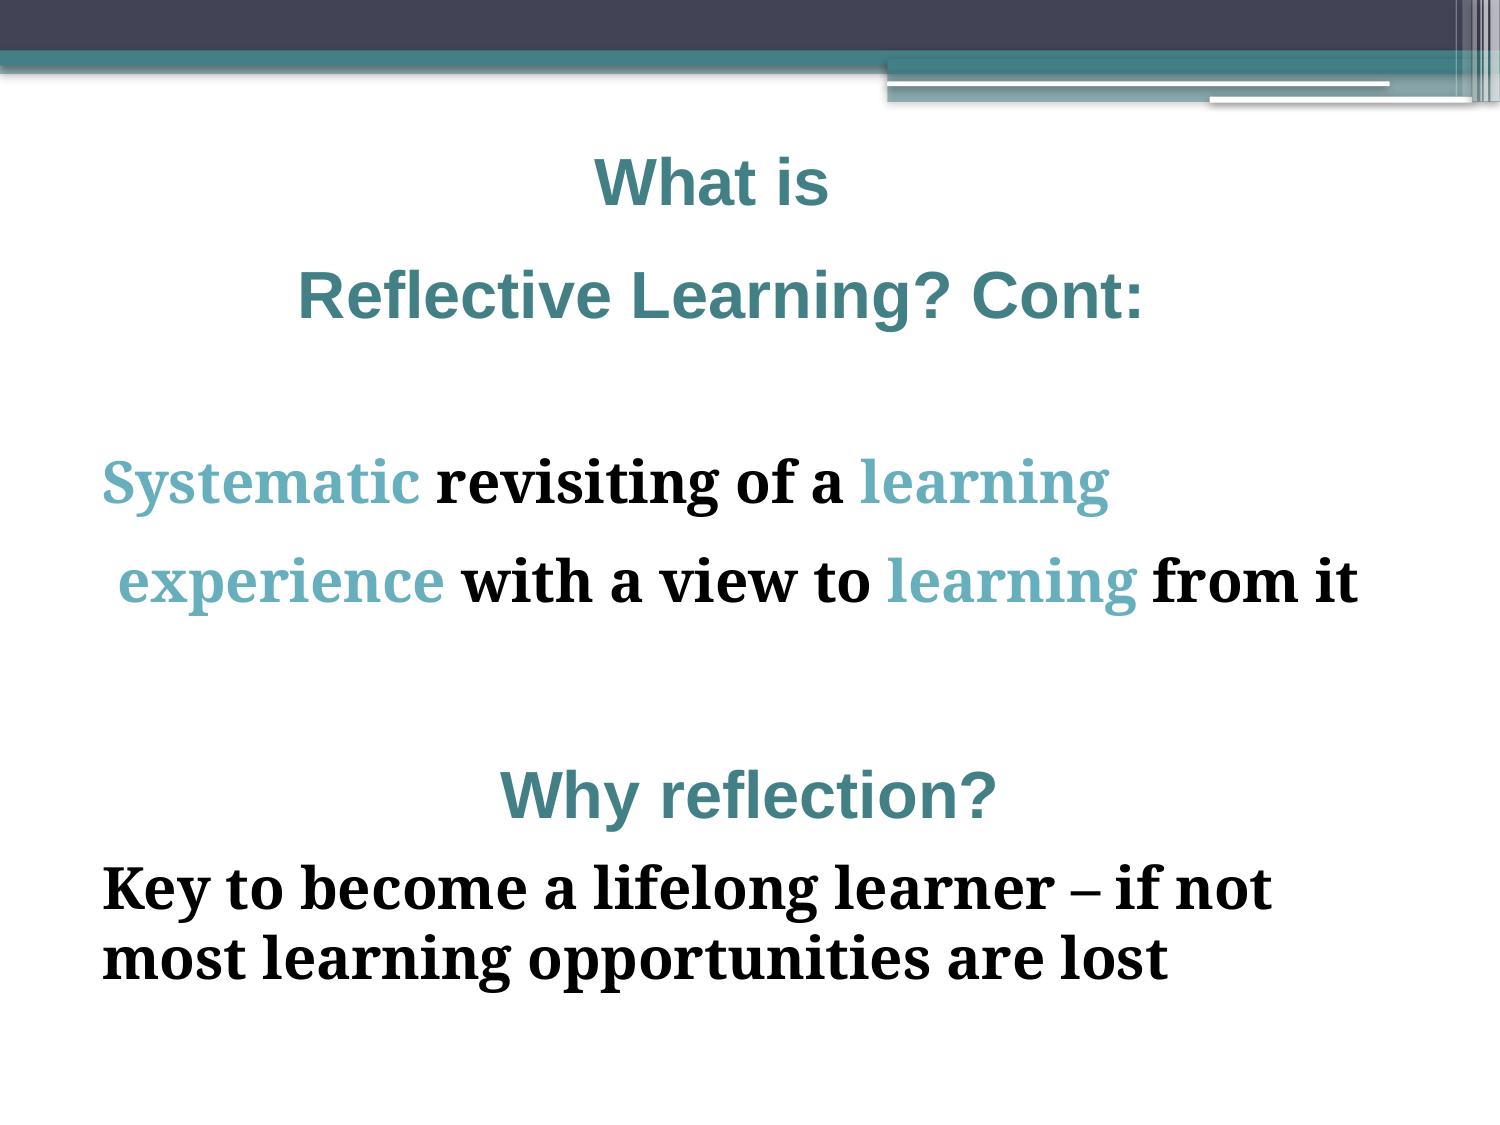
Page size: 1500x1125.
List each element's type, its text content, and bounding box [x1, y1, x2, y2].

text_box [87, 926, 1400, 1013]
text_box Key to become a lifelong learner – if not most learning opportunities are lost [87, 744, 1388, 926]
text_box What is Reflective Learning? Cont: [84, 131, 1360, 340]
text_box Systematic revisiting of a learning experience with a view to learning from it [87, 437, 1425, 622]
